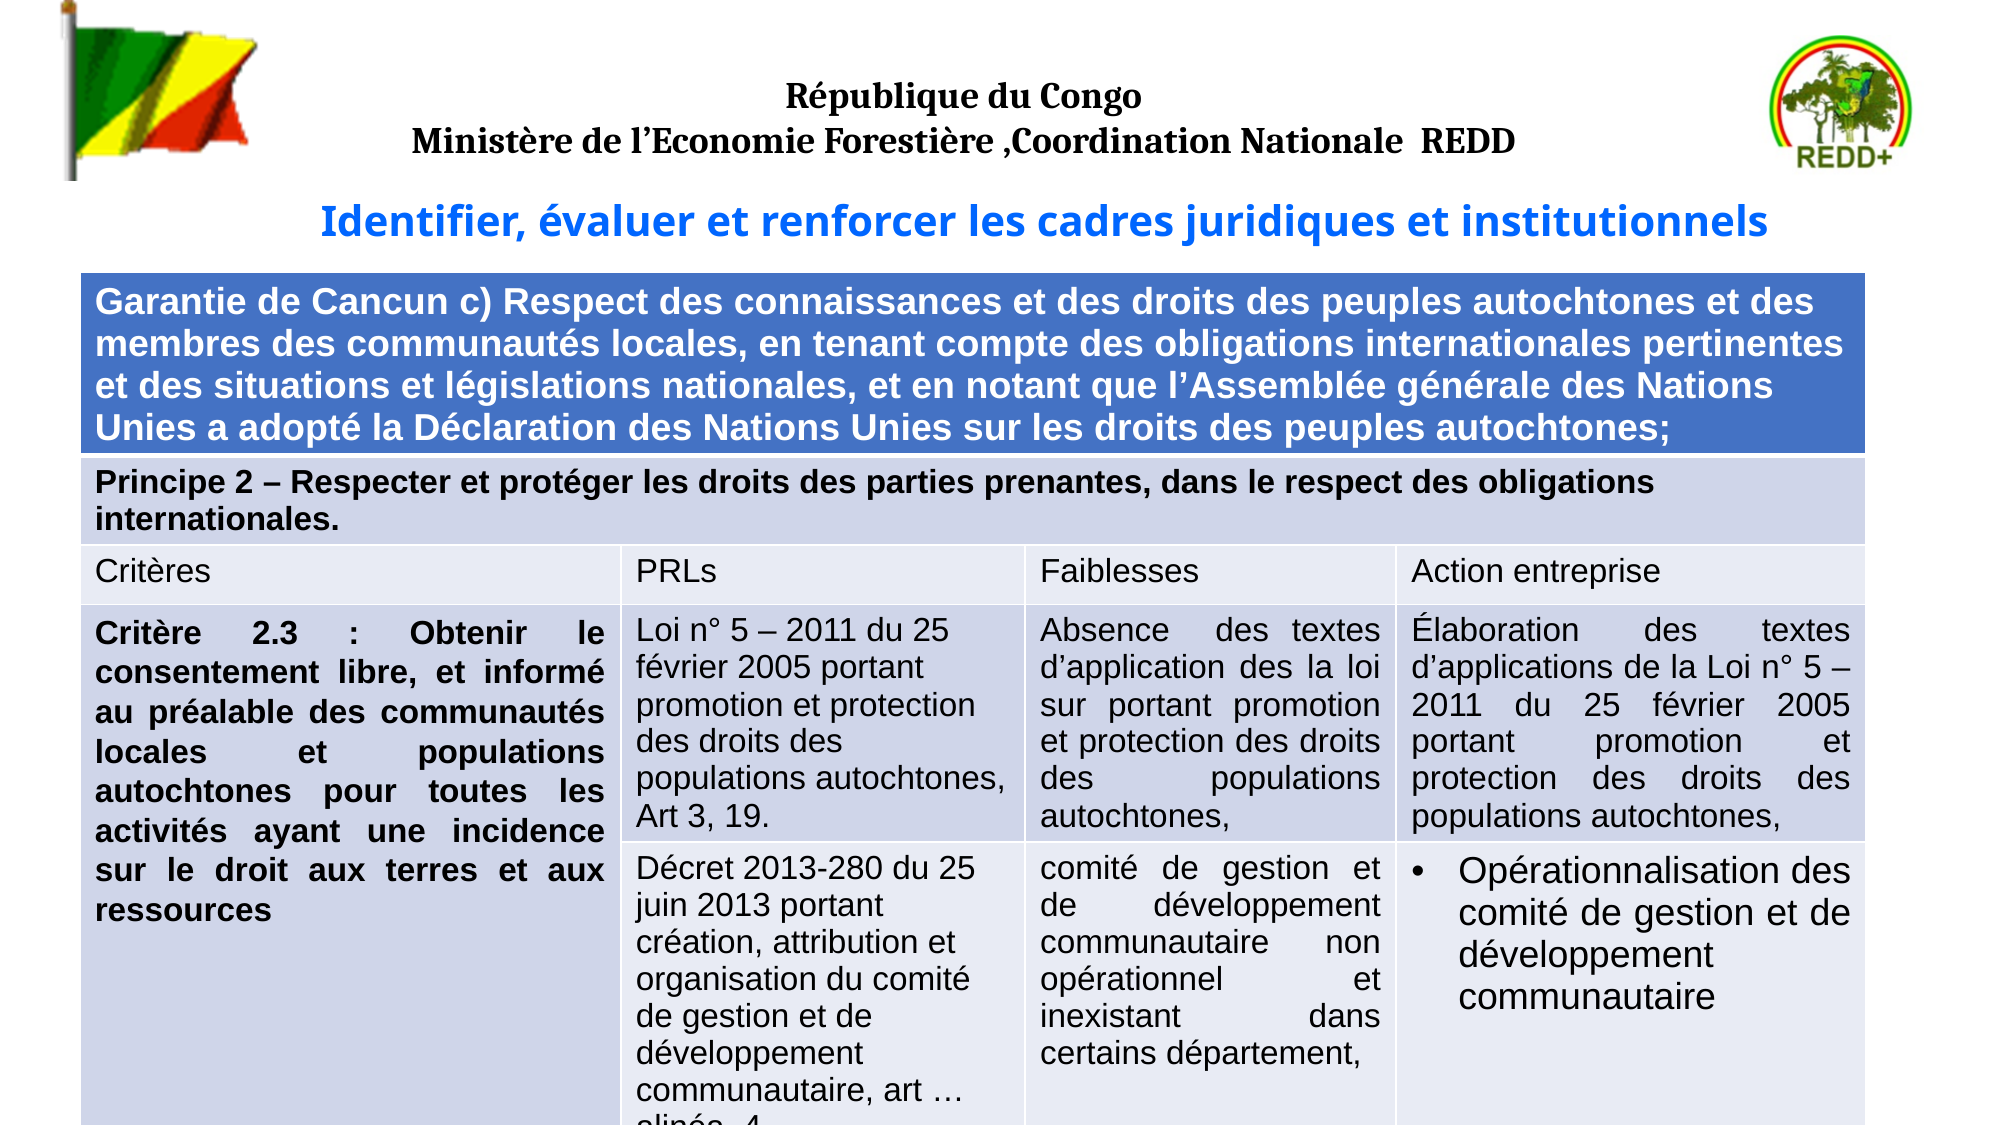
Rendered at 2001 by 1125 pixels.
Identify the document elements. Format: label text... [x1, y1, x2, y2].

table_cell Opérationnalisation des comité de gestion et de développement communautaire [1397, 843, 1865, 1125]
table_cell Critères [81, 546, 620, 604]
table_cell Action entreprise [1397, 546, 1865, 604]
title [55, 207, 1906, 361]
table_cell Principe 2 – Respecter et protéger les droits des parties prenantes, dans le respect des obligations internationales. [81, 458, 1865, 544]
table_cell Loi n° 5 – 2011 du 25 février 2005 portant promotion et protection des droits des populations autochtones, Art 3, 19. [622, 605, 1024, 841]
table_cell Faiblesses [1026, 546, 1395, 604]
table_cell Critère 2.3 : Obtenir le consentement libre, et informé au préalable des communautés locales et populations autochtones pour toutes les activités ayant une incidence sur le droit aux terres et aux ressources [81, 605, 620, 1125]
text_box République du Congo Ministère de l’Economie Forestière ,Coordination Nationale REDD [387, 63, 1549, 169]
table_cell comité de gestion et de développement communautaire non opérationnel et inexistant dans certains département, [1026, 843, 1395, 1125]
table_cell PRLs [622, 546, 1024, 604]
table_cell Élaboration des textes d’applications de la Loi n° 5 – 2011 du 25 février 2005 portant promotion et protection des droits des populations autochtones, [1397, 605, 1865, 841]
picture [55, 0, 263, 181]
table_header Garantie de Cancun c) Respect des connaissances et des droits des peuples autochtones et des membres des communautés locales, en tenant compte des obligations internationales pertinentes et des situations et législations nationales, et en notant que l’Assemblée générale des Nations Unies a adopté la Déclaration des Nations Unies sur les droits des peuples autochtones; [81, 273, 1865, 453]
text_box Identifier, évaluer et renforcer les cadres juridiques et institutionnels [259, 169, 1831, 251]
table_cell Absence des textes d’application des la loi sur portant promotion et protection des droits des populations autochtones, [1026, 605, 1395, 841]
picture [1743, 35, 1938, 184]
table_cell Décret 2013-280 du 25 juin 2013 portant création, attribution et organisation du comité de gestion et de développement communautaire, art … alinéa 4. [622, 843, 1024, 1125]
